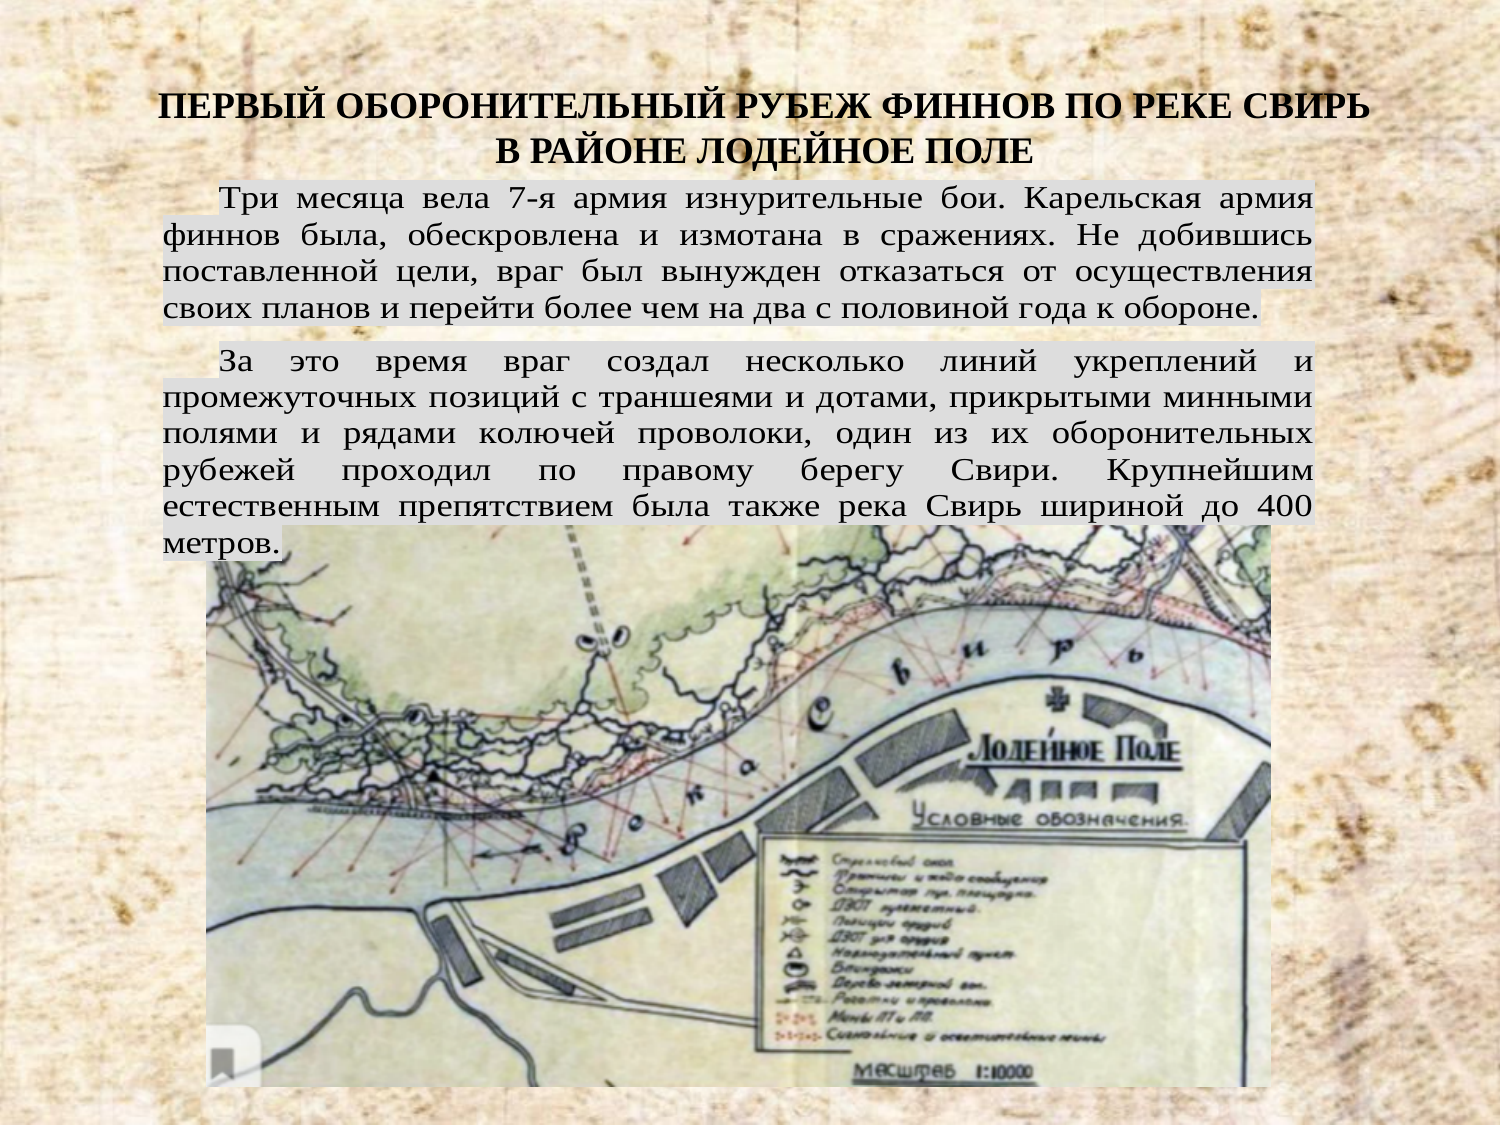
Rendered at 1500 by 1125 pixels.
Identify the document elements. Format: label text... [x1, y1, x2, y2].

text_box ПЕРВЫЙ ОБОРОНИТЕЛЬНЫЙ РУБЕЖ ФИННОВ ПО РЕКЕ СВИРЬ В РАЙОНЕ ЛОДЕЙНОЕ ПОЛЕ [143, 74, 1388, 179]
picture [0, 0, 1500, 1125]
